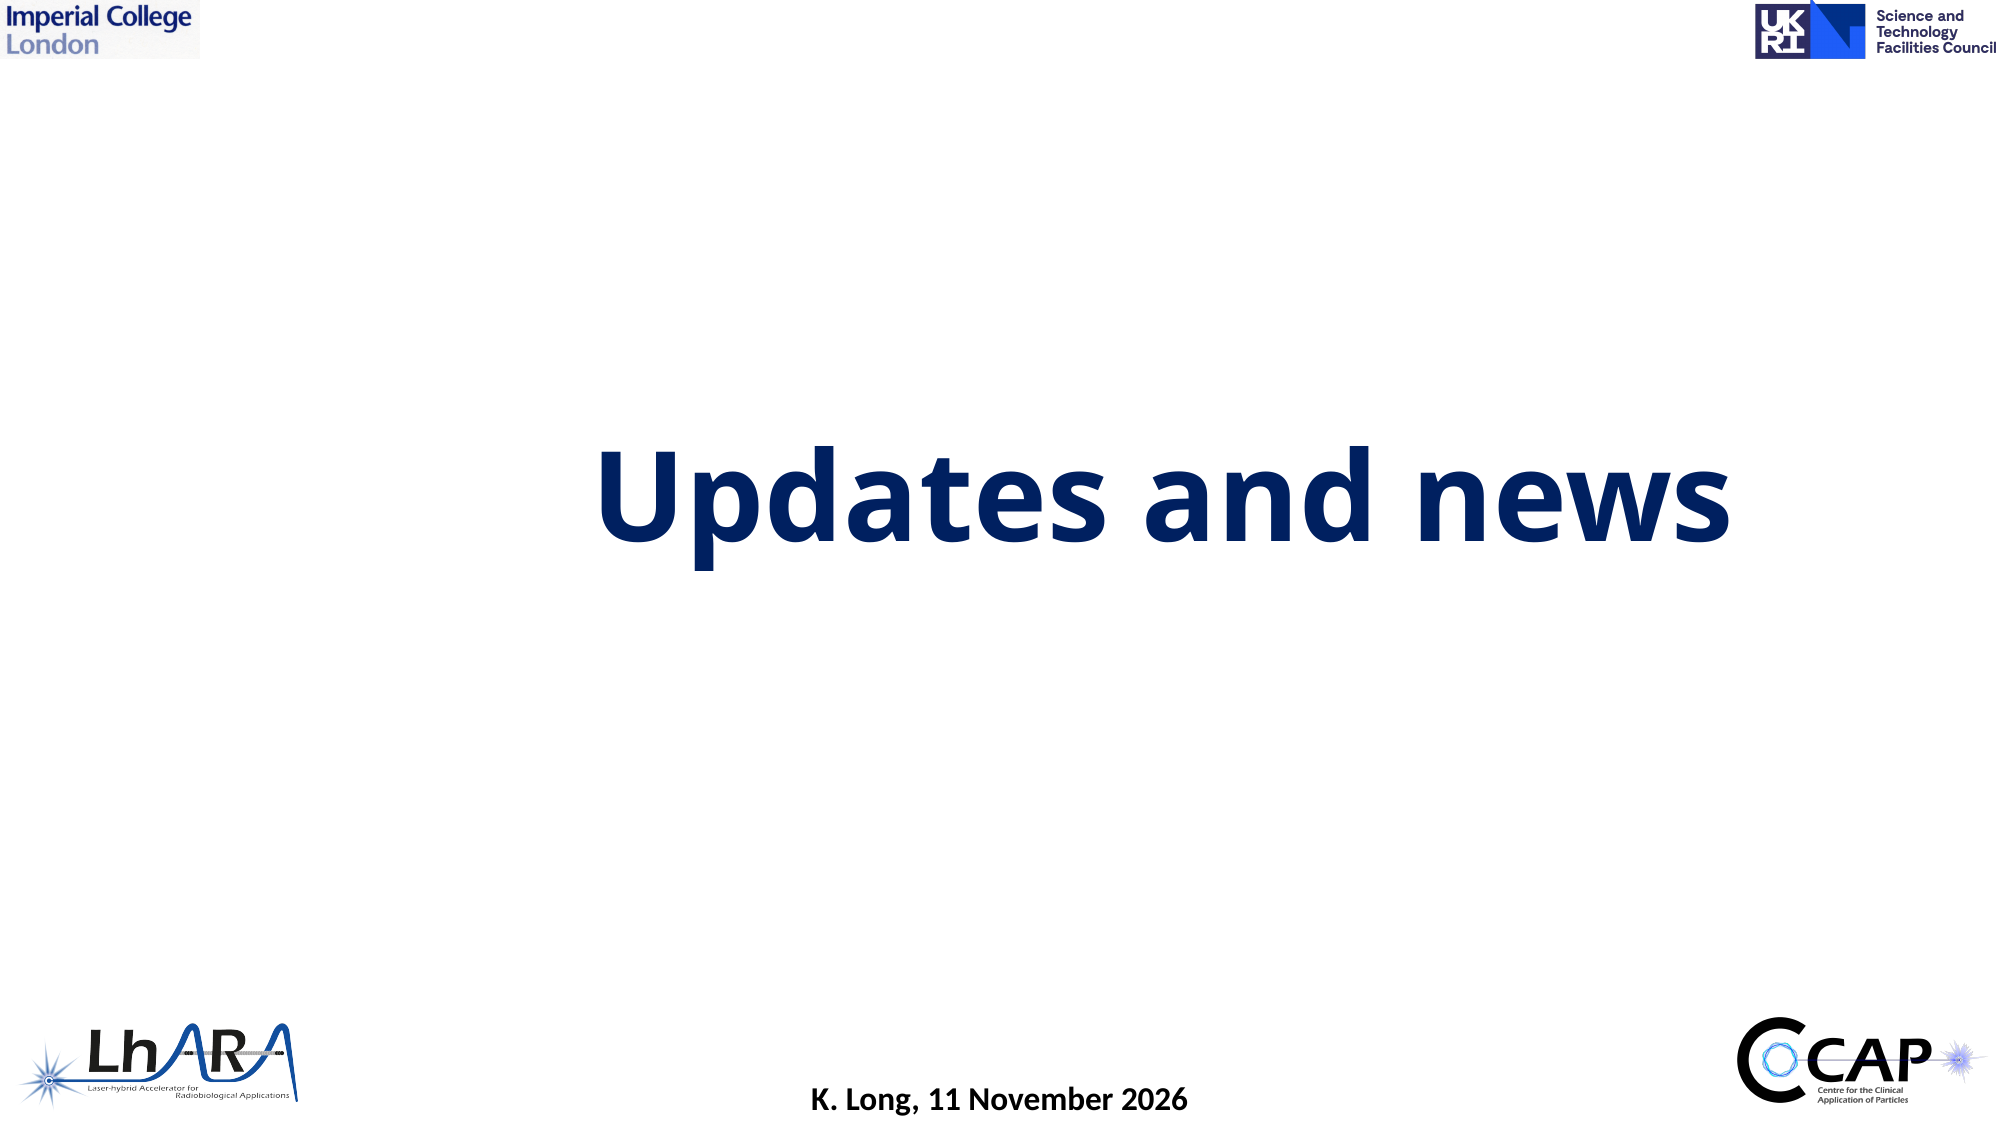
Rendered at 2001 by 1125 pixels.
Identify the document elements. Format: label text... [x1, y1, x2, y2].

picture [1755, 0, 1996, 59]
picture [0, 0, 200, 59]
picture [1731, 996, 2000, 1124]
title Updates and news [249, 184, 1750, 576]
picture [0, 1011, 334, 1124]
